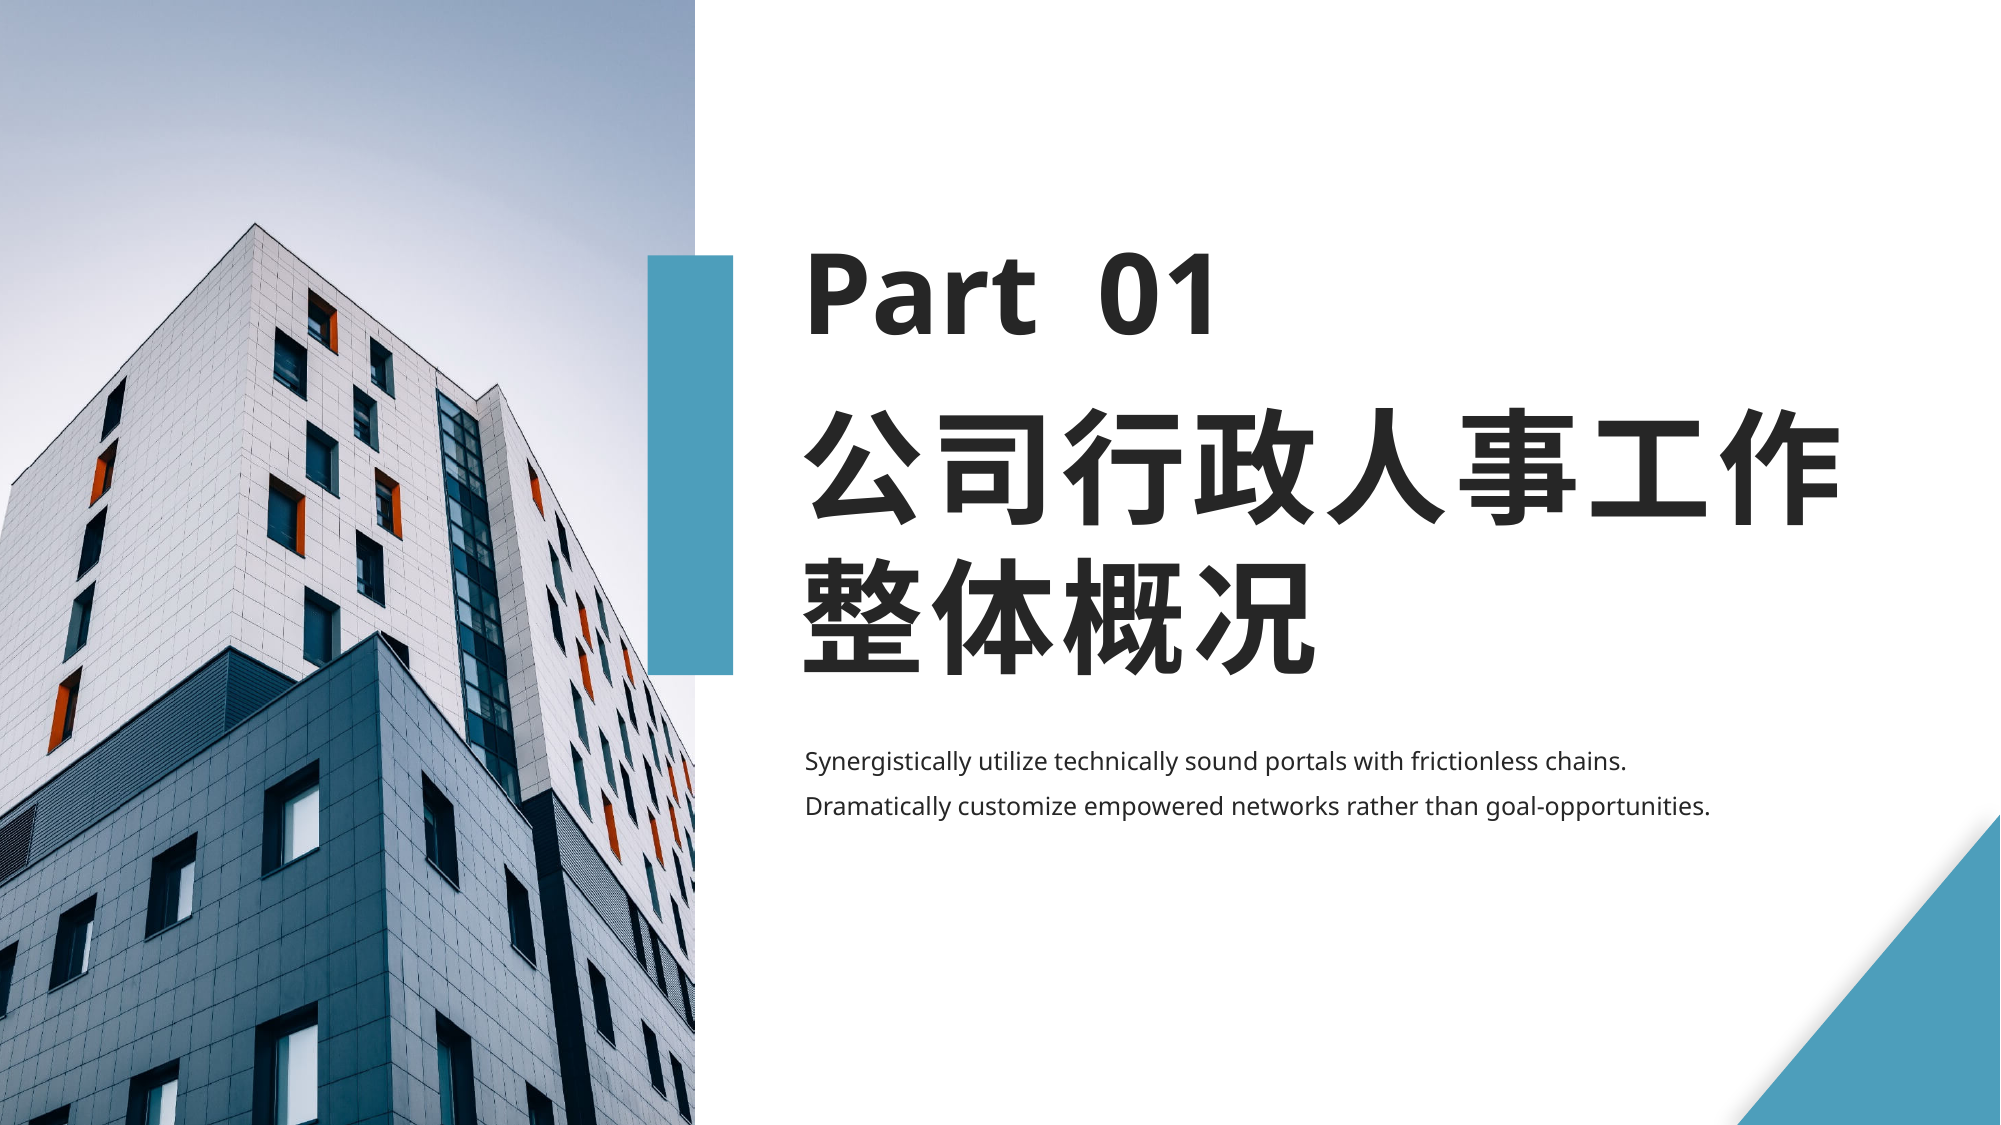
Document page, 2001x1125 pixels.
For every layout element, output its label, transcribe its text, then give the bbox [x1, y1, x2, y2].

text_box 公司行政人事工作整体概况 [784, 382, 1904, 697]
text_box [694, 254, 734, 676]
picture [0, 0, 695, 1125]
text_box Part 01 [786, 214, 1242, 365]
text_box Synergistically utilize technically sound portals with frictionless chains. Dramatically customize empowered networks rather than goal-opportunities. [804, 730, 1738, 821]
text_box [1735, 812, 2000, 1125]
